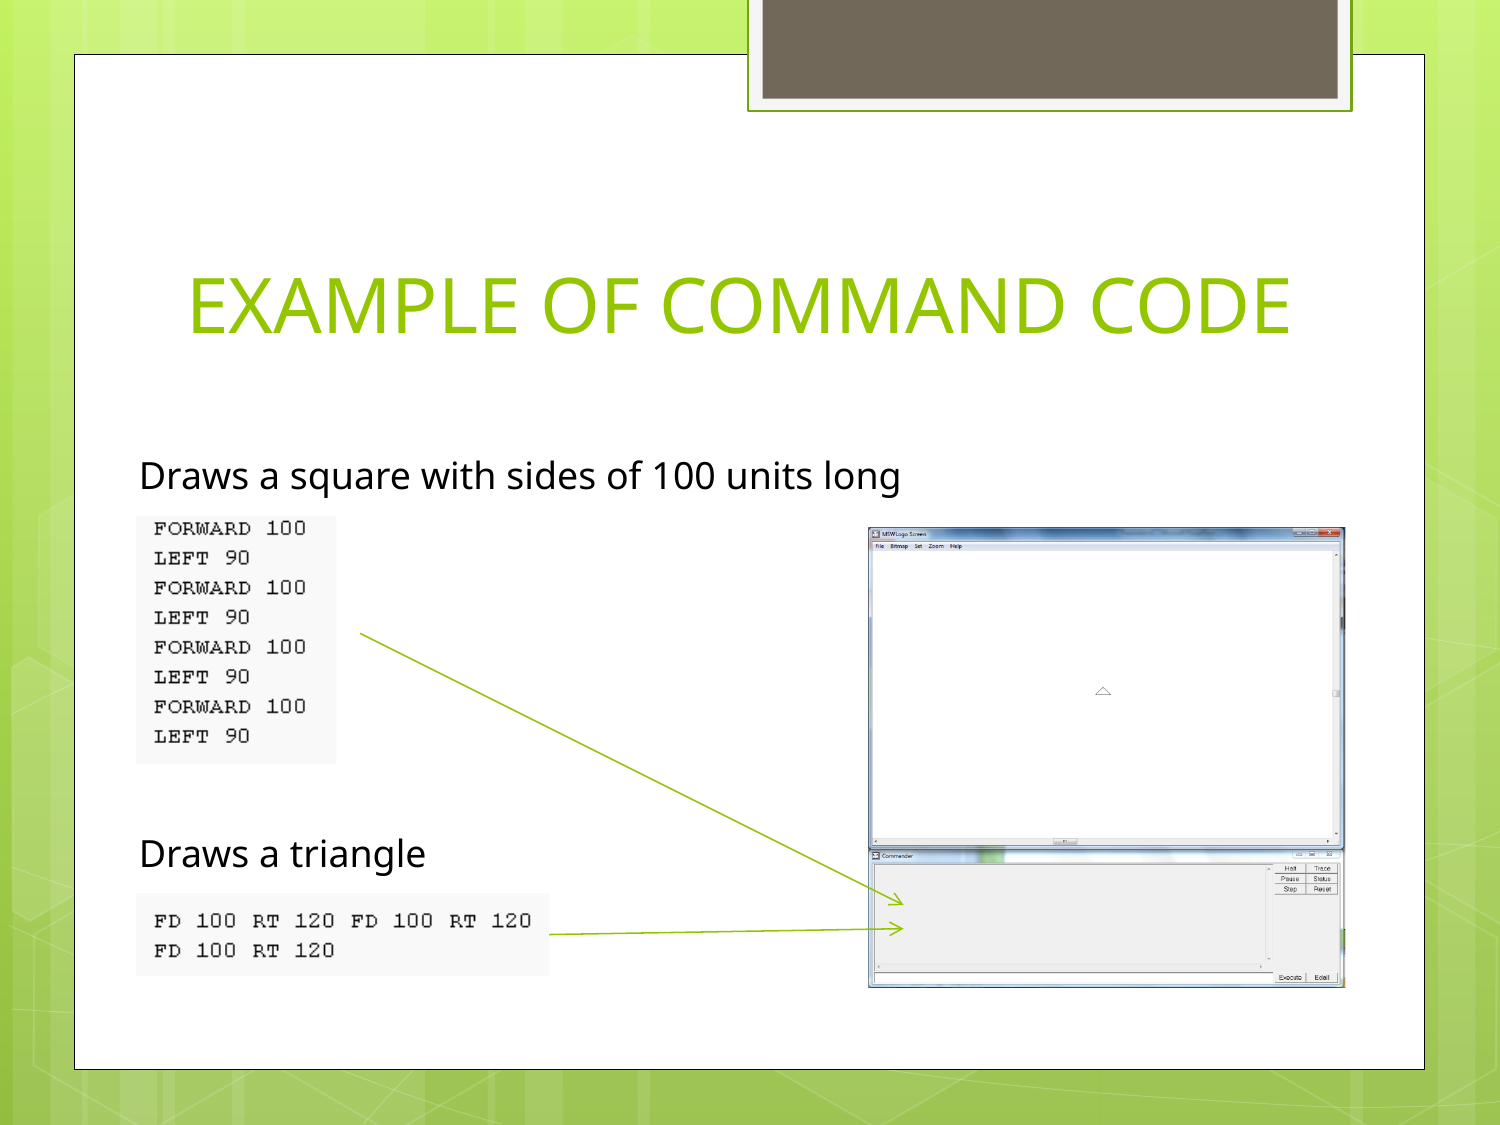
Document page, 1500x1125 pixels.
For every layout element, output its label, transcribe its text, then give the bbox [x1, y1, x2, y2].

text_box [548, 928, 904, 935]
title EXAMPLE OF COMMAND CODE [171, 168, 1365, 357]
text_box Draws a triangle [123, 822, 354, 882]
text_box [359, 633, 904, 906]
picture [135, 892, 550, 977]
text_box Draws a square with sides of 100 units long [123, 444, 998, 505]
picture [135, 516, 337, 764]
picture [867, 526, 1346, 988]
